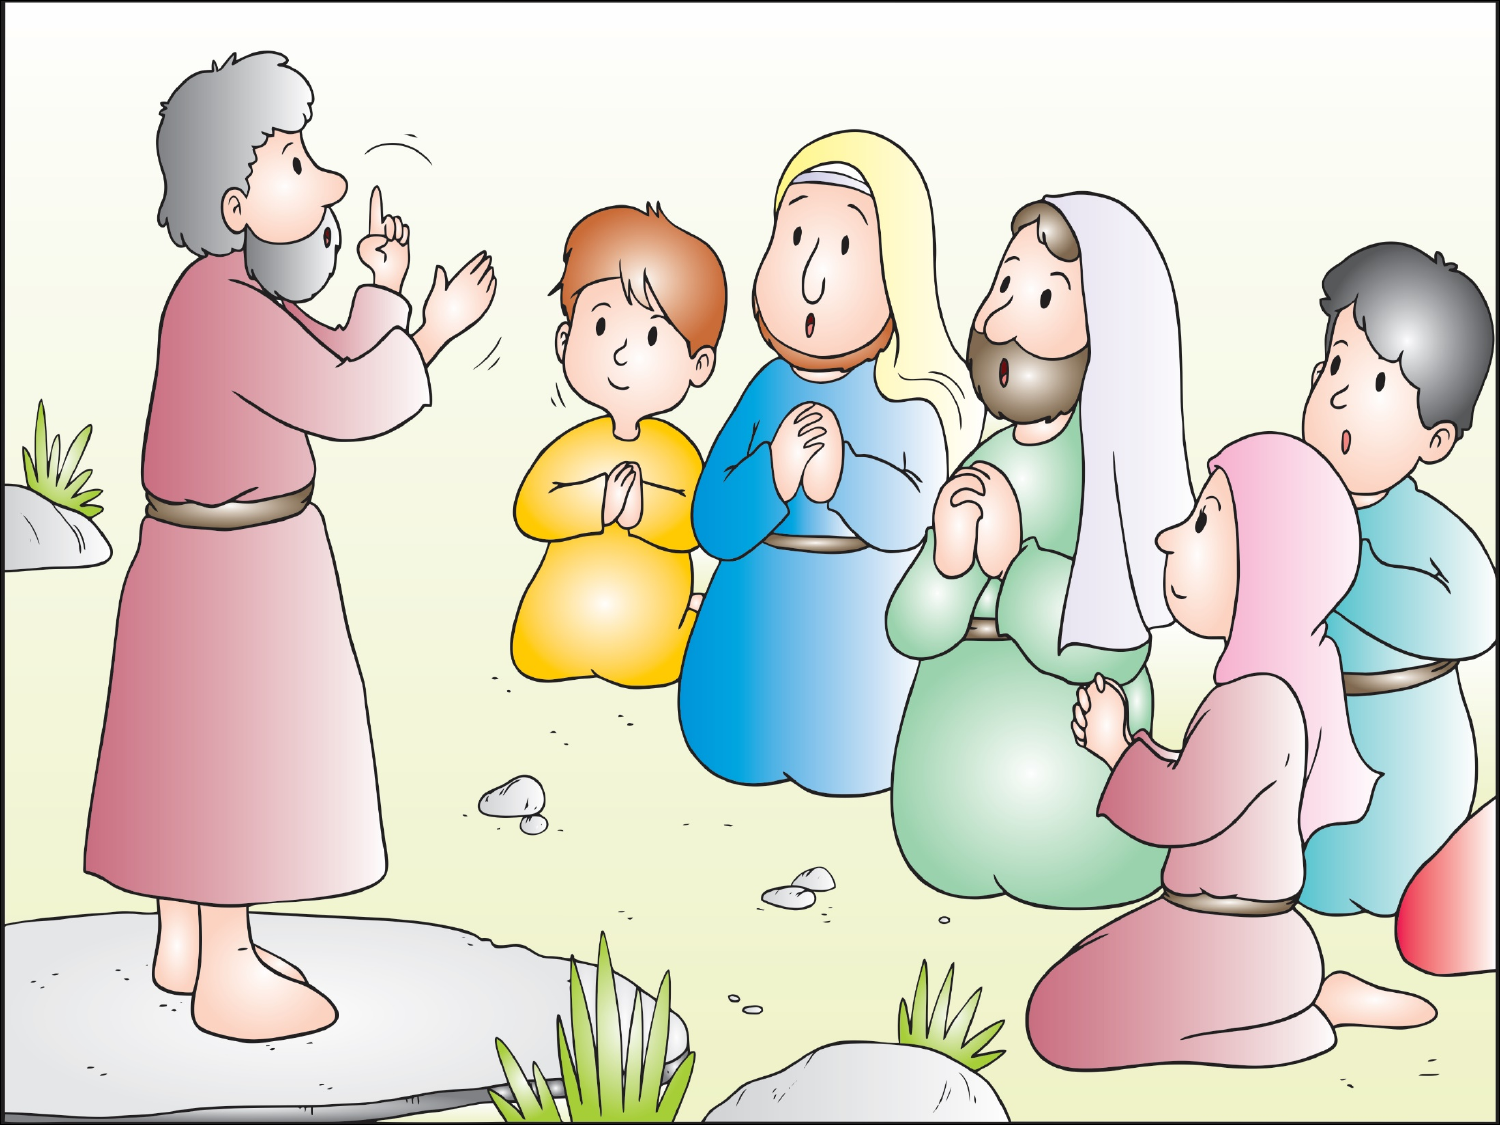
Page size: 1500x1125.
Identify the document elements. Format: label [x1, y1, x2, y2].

list [0, 0, 1500, 1125]
